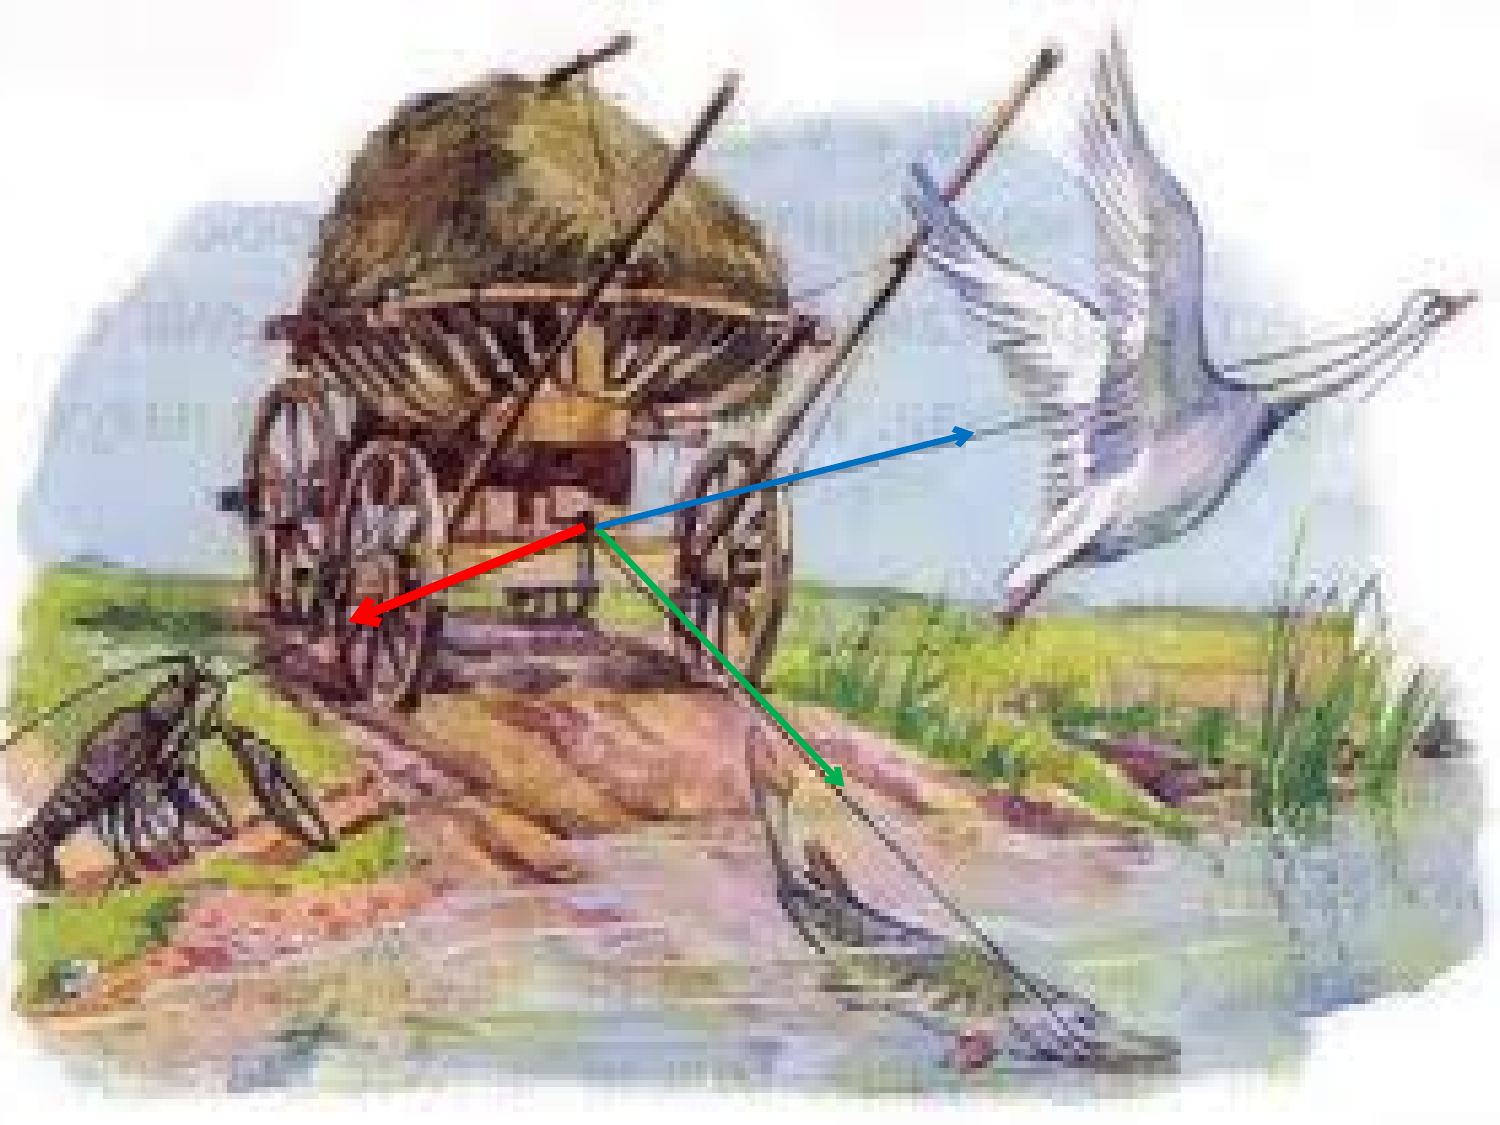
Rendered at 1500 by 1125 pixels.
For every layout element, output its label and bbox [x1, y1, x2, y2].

text_box [596, 432, 975, 528]
picture [0, 0, 1500, 1125]
text_box [348, 526, 585, 622]
text_box [596, 536, 845, 788]
